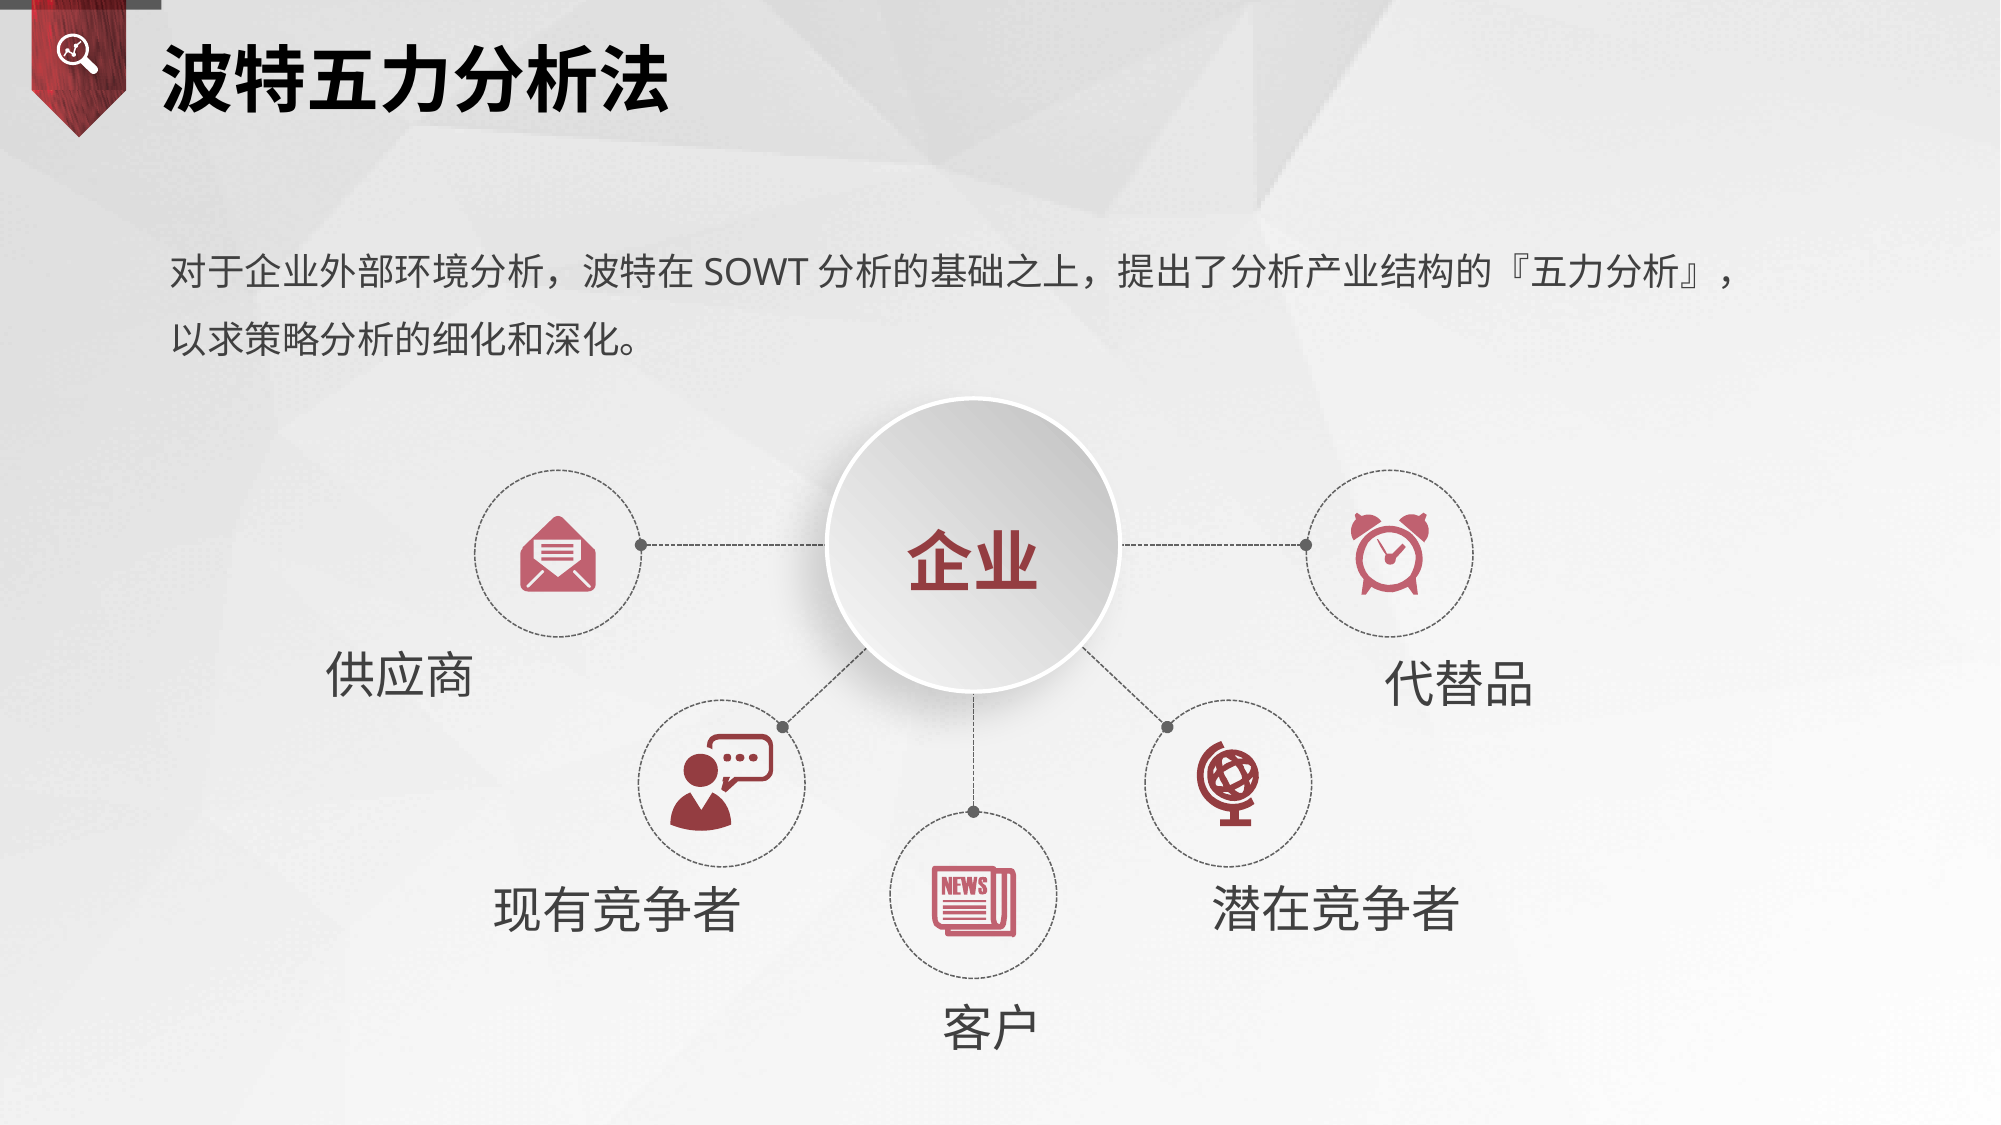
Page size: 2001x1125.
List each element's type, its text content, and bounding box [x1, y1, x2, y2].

text_box [1143, 699, 1313, 868]
text_box [1351, 512, 1429, 595]
text_box [637, 699, 807, 868]
text_box [520, 515, 596, 592]
text_box [825, 397, 1122, 544]
text_box [473, 469, 643, 638]
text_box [975, 546, 1168, 728]
text_box 潜在竞争者 [1196, 870, 1565, 945]
text_box [1207, 749, 1259, 802]
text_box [782, 546, 973, 728]
text_box [706, 733, 774, 793]
picture [0, 0, 2001, 1125]
text_box 客户 [927, 989, 1142, 1064]
text_box 现有竞争者 [359, 871, 757, 947]
text_box 供应商 [274, 636, 490, 711]
text_box [1196, 741, 1255, 827]
text_box 对于企业外部环境分析，波特在SOWT分析的基础之上，提出了分析产业结构的『五力分析』，以求策略分析的细化和深化。 [154, 218, 1755, 368]
text_box [670, 792, 732, 831]
text_box 企业 [838, 512, 1109, 544]
text_box [1305, 469, 1475, 638]
text_box 波特五力分析法 [149, 28, 891, 128]
text_box [683, 753, 718, 787]
text_box 代替品 [1369, 644, 1585, 720]
text_box [931, 865, 1017, 938]
text_box [889, 810, 1058, 980]
